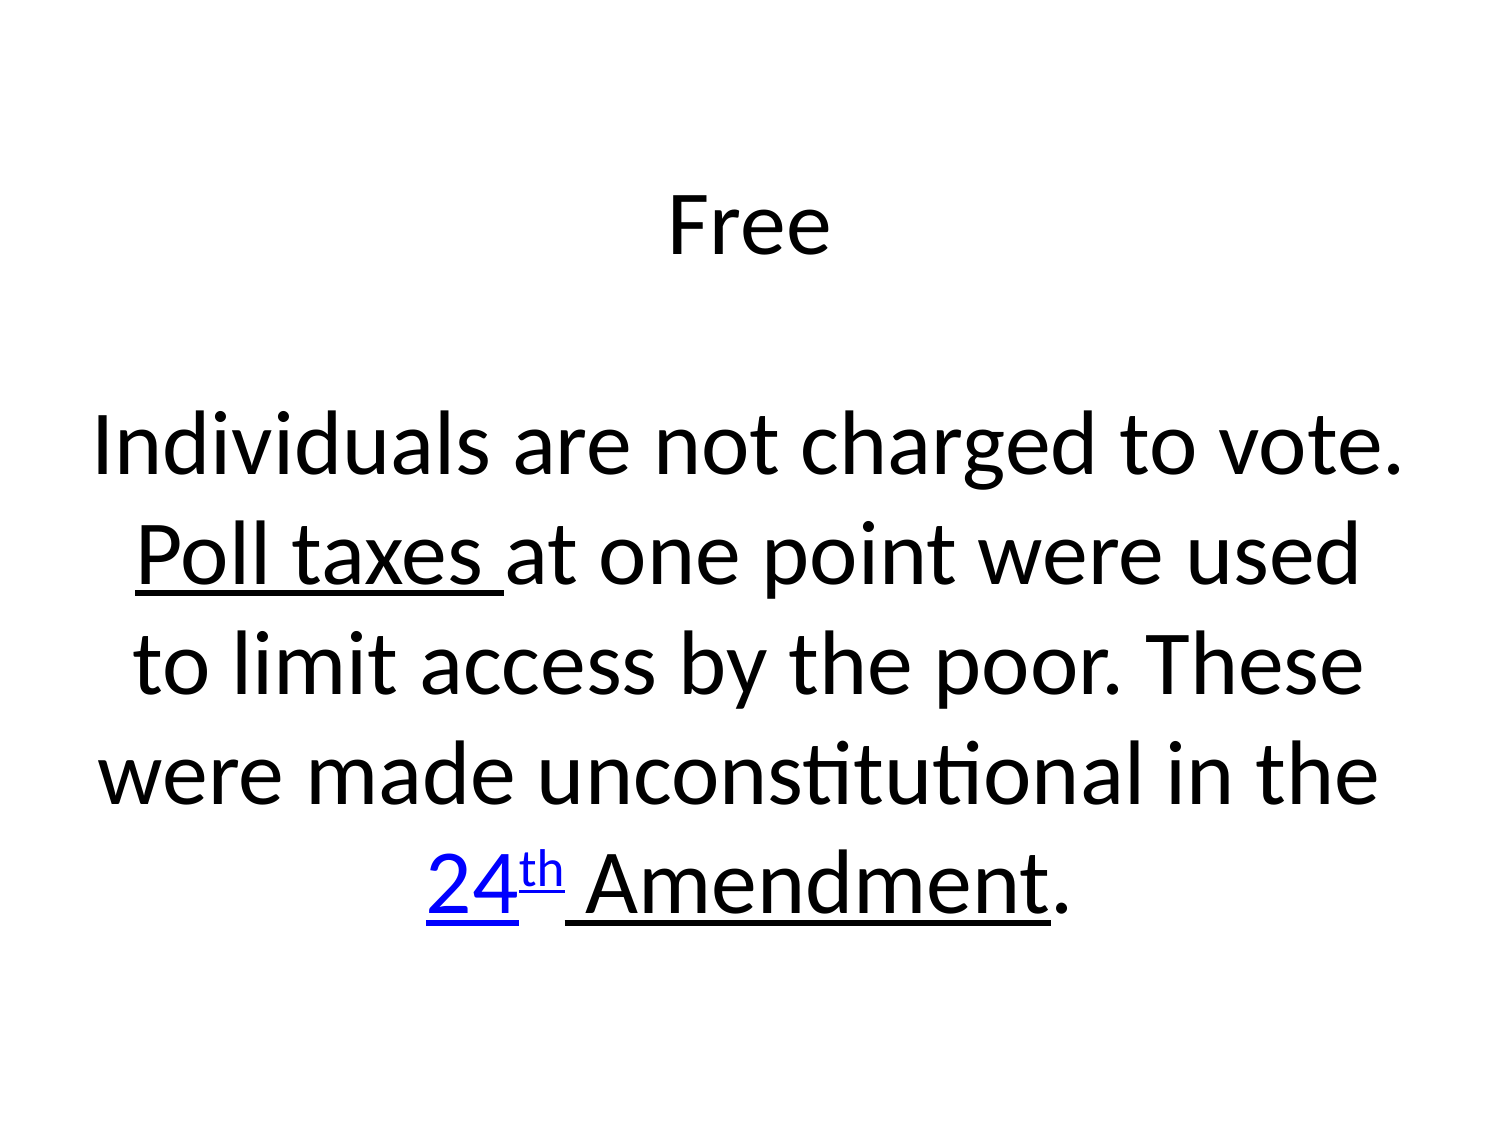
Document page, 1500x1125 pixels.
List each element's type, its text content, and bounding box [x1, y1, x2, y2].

title Free Individuals are not charged to vote. Poll taxes at one point were used to limit access by the poor. These were made unconstitutional in the 24th Amendment. [74, 44, 1426, 1051]
